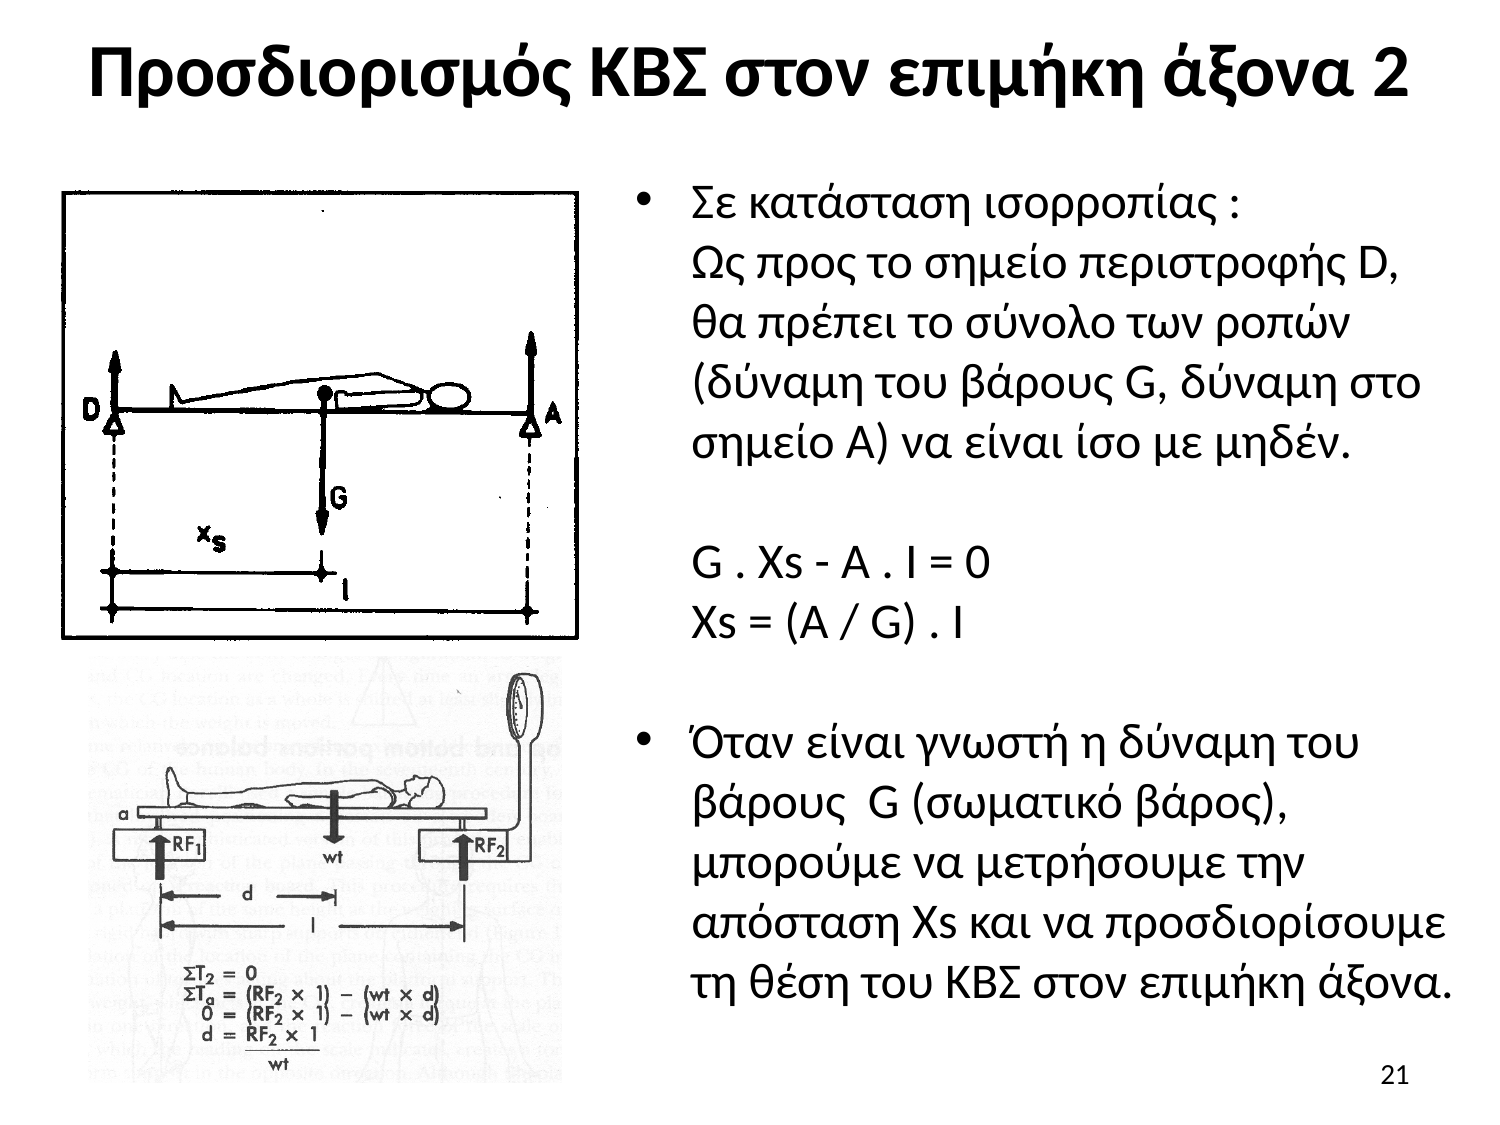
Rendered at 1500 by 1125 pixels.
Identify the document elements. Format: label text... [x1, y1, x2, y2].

title Προσδιορισμός ΚΒΣ στον επιμήκη άξονα 2 [0, 30, 1500, 102]
picture [88, 656, 562, 1083]
picture [52, 184, 585, 647]
slide_number 21 [1074, 1042, 1425, 1103]
list Σε κατάσταση ισορροπίας : Ως προς το σημείο περιστροφής D, θα πρέπει το σύνολο των ροπών (δύναμη του βάρους G, δύναμη στο σημείο Α) να είναι ίσο με μηδέν. G . Xs - A . I = 0 Xs = (A / G) . I Όταν είναι γνωστή η δύναμη του βάρους G (σωματικό βάρος), μπορούμε να μετρήσουμε την απόσταση Xs και να προσδιορίσουμε τη θέση του ΚΒΣ στον επιμήκη άξονα. [620, 160, 1471, 1083]
